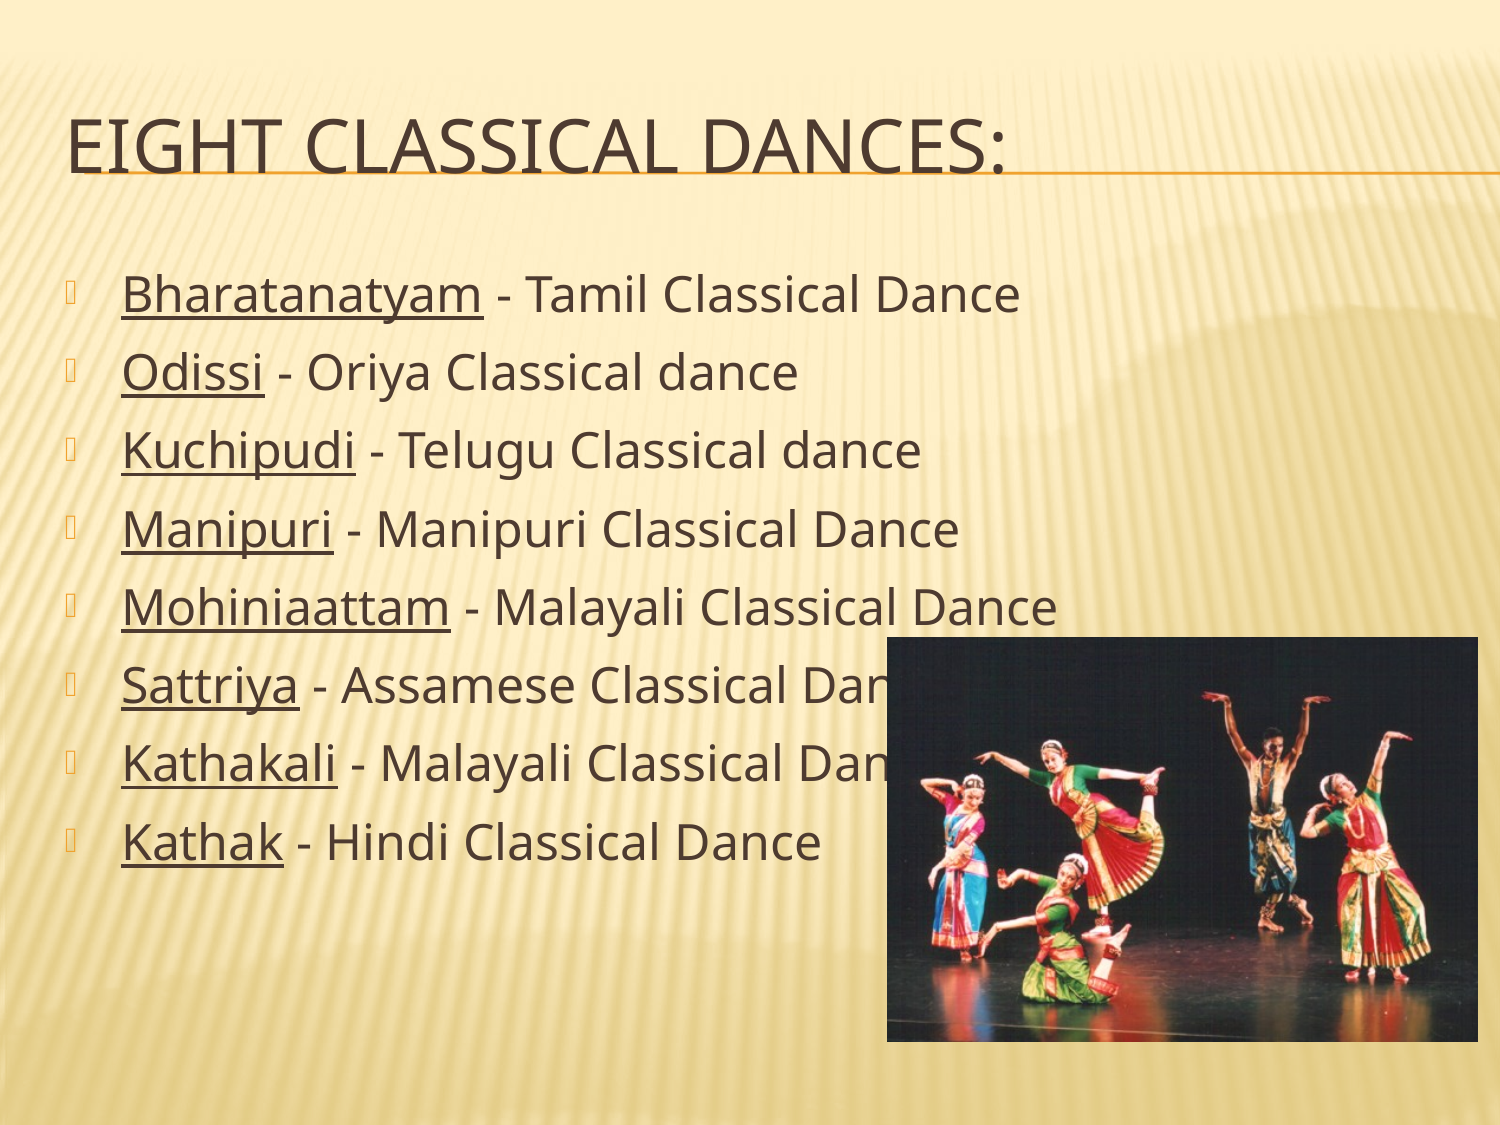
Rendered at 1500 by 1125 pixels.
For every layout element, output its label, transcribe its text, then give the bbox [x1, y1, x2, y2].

title Eight Classical Dances: [50, 75, 1475, 213]
picture [887, 637, 1478, 1043]
list Bharatanatyam - Tamil Classical Dance Odissi - Oriya Classical dance Kuchipudi - Telugu Classical dance Manipuri - Manipuri Classical Dance Mohiniaattam - Malayali Classical Dance Sattriya - Assamese Classical Dance Kathakali - Malayali Classical Dance Kathak - Hindi Classical Dance [50, 254, 1475, 998]
